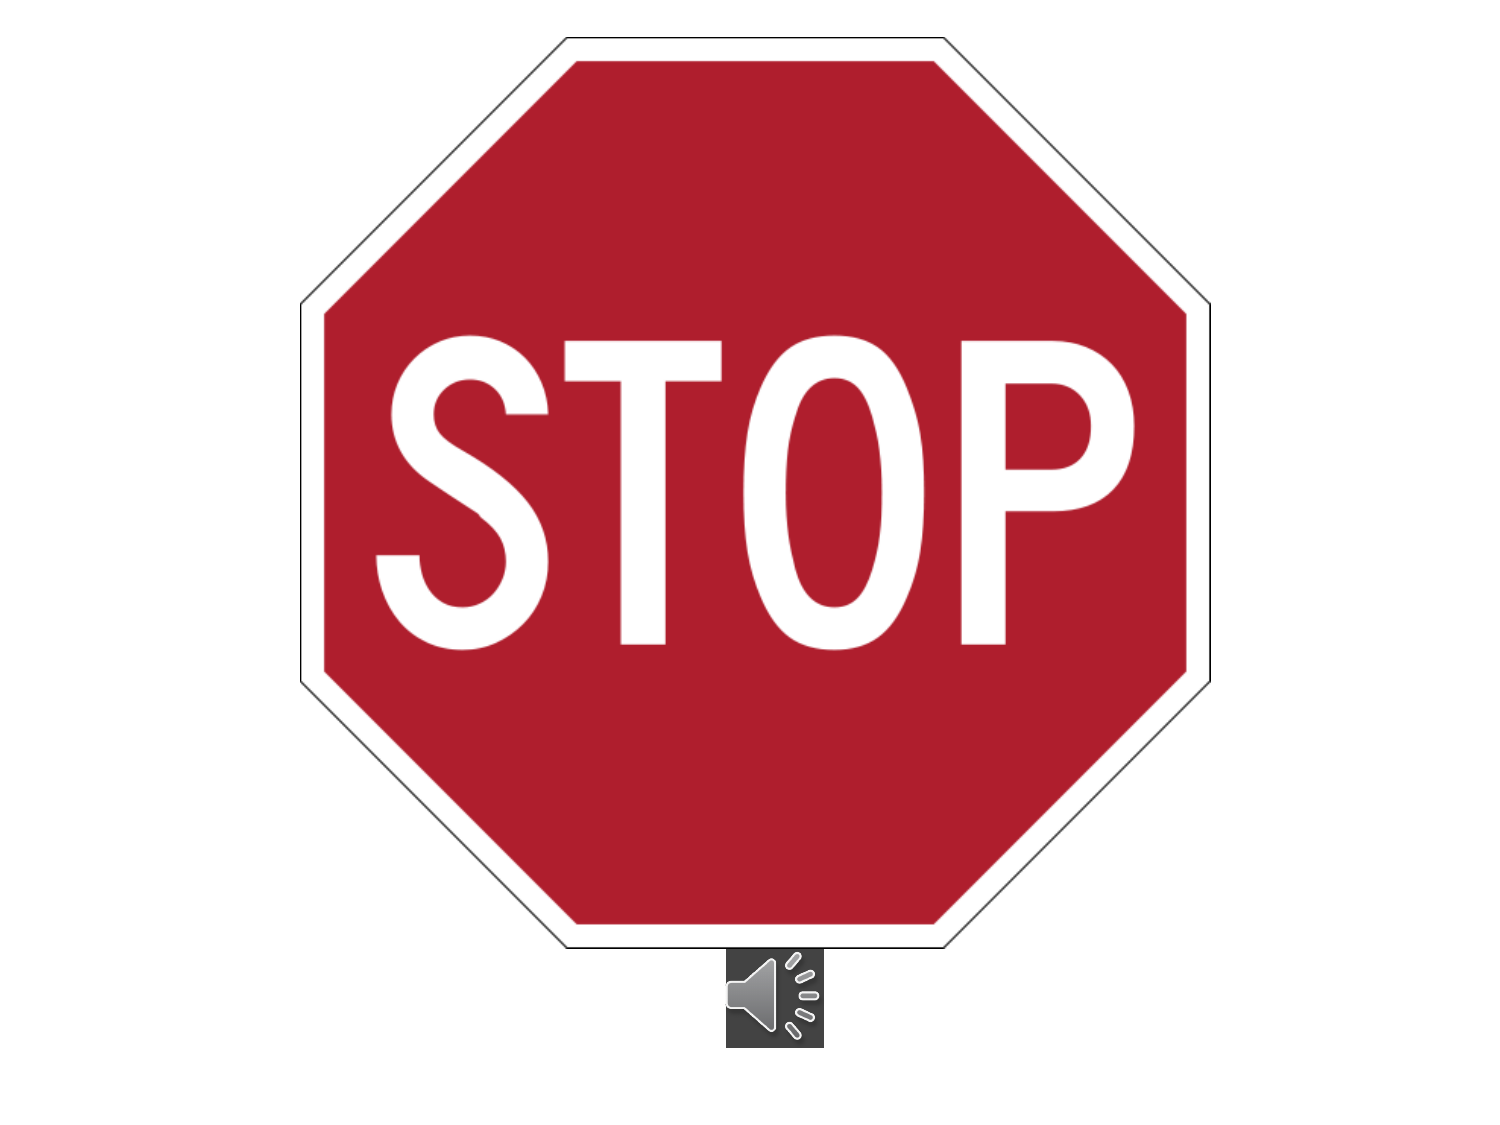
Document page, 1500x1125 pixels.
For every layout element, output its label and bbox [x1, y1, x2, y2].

picture [299, 37, 1212, 1049]
